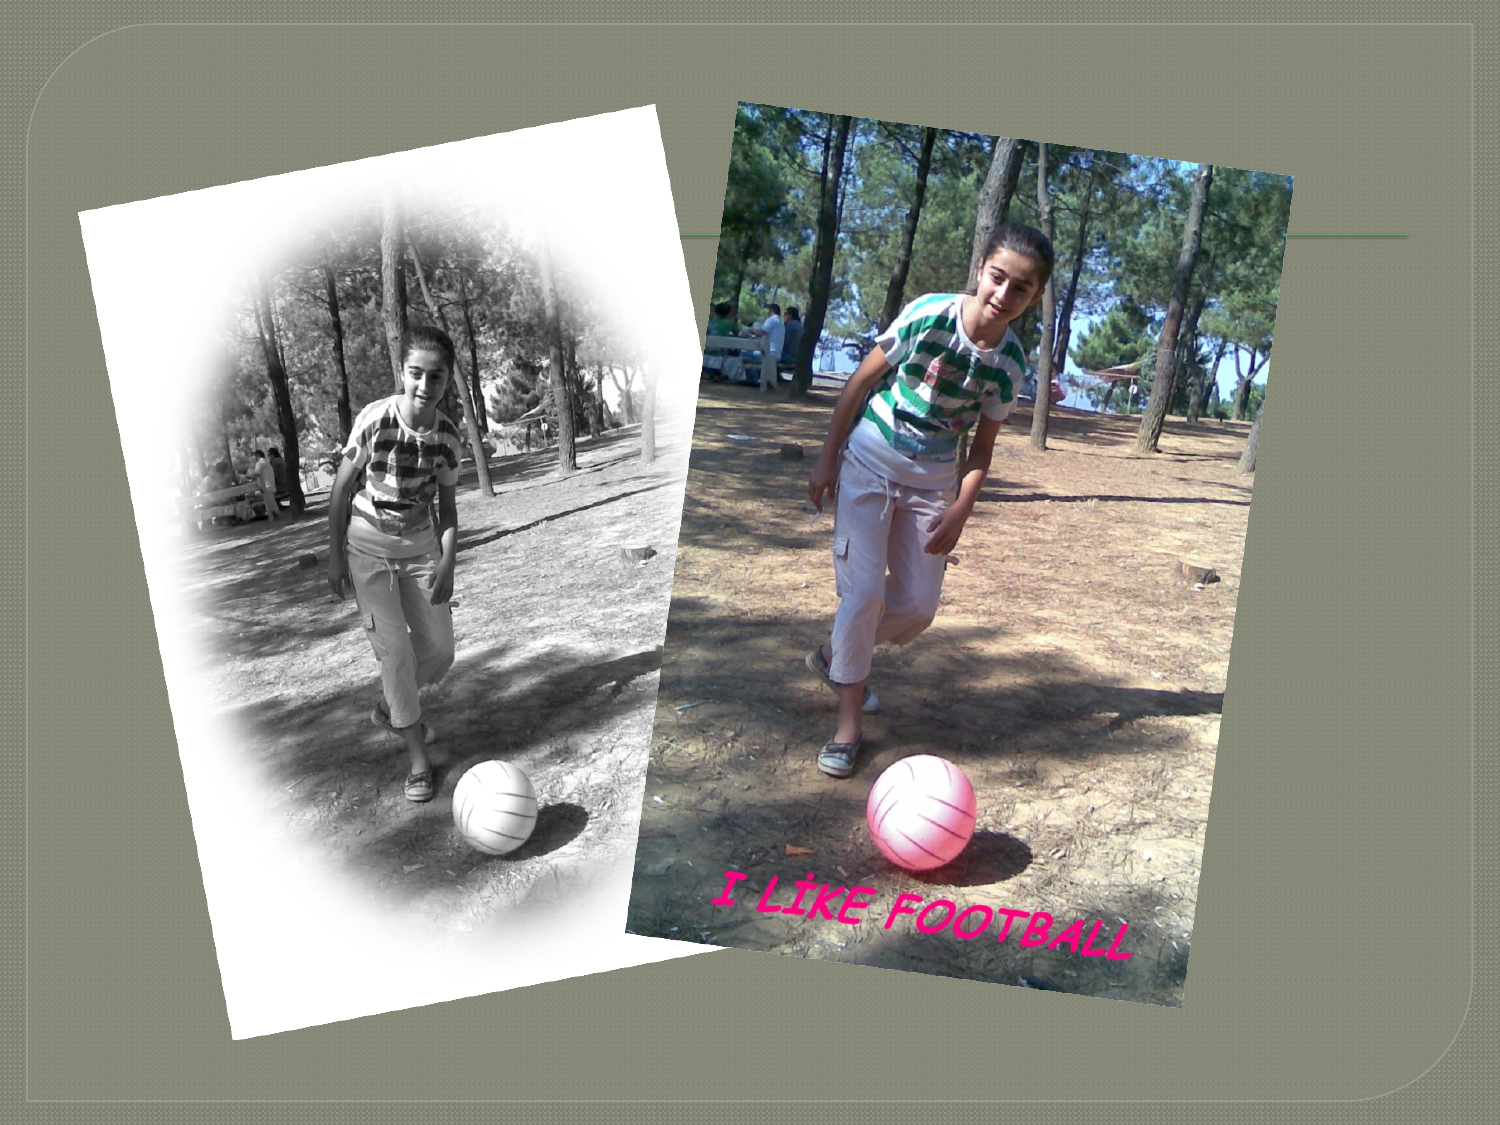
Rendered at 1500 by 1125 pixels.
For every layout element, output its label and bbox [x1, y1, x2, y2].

picture [225, 993, 483, 1040]
picture [78, 200, 149, 586]
picture [678, 102, 1294, 1008]
list [149, 149, 738, 993]
picture [420, 105, 663, 149]
